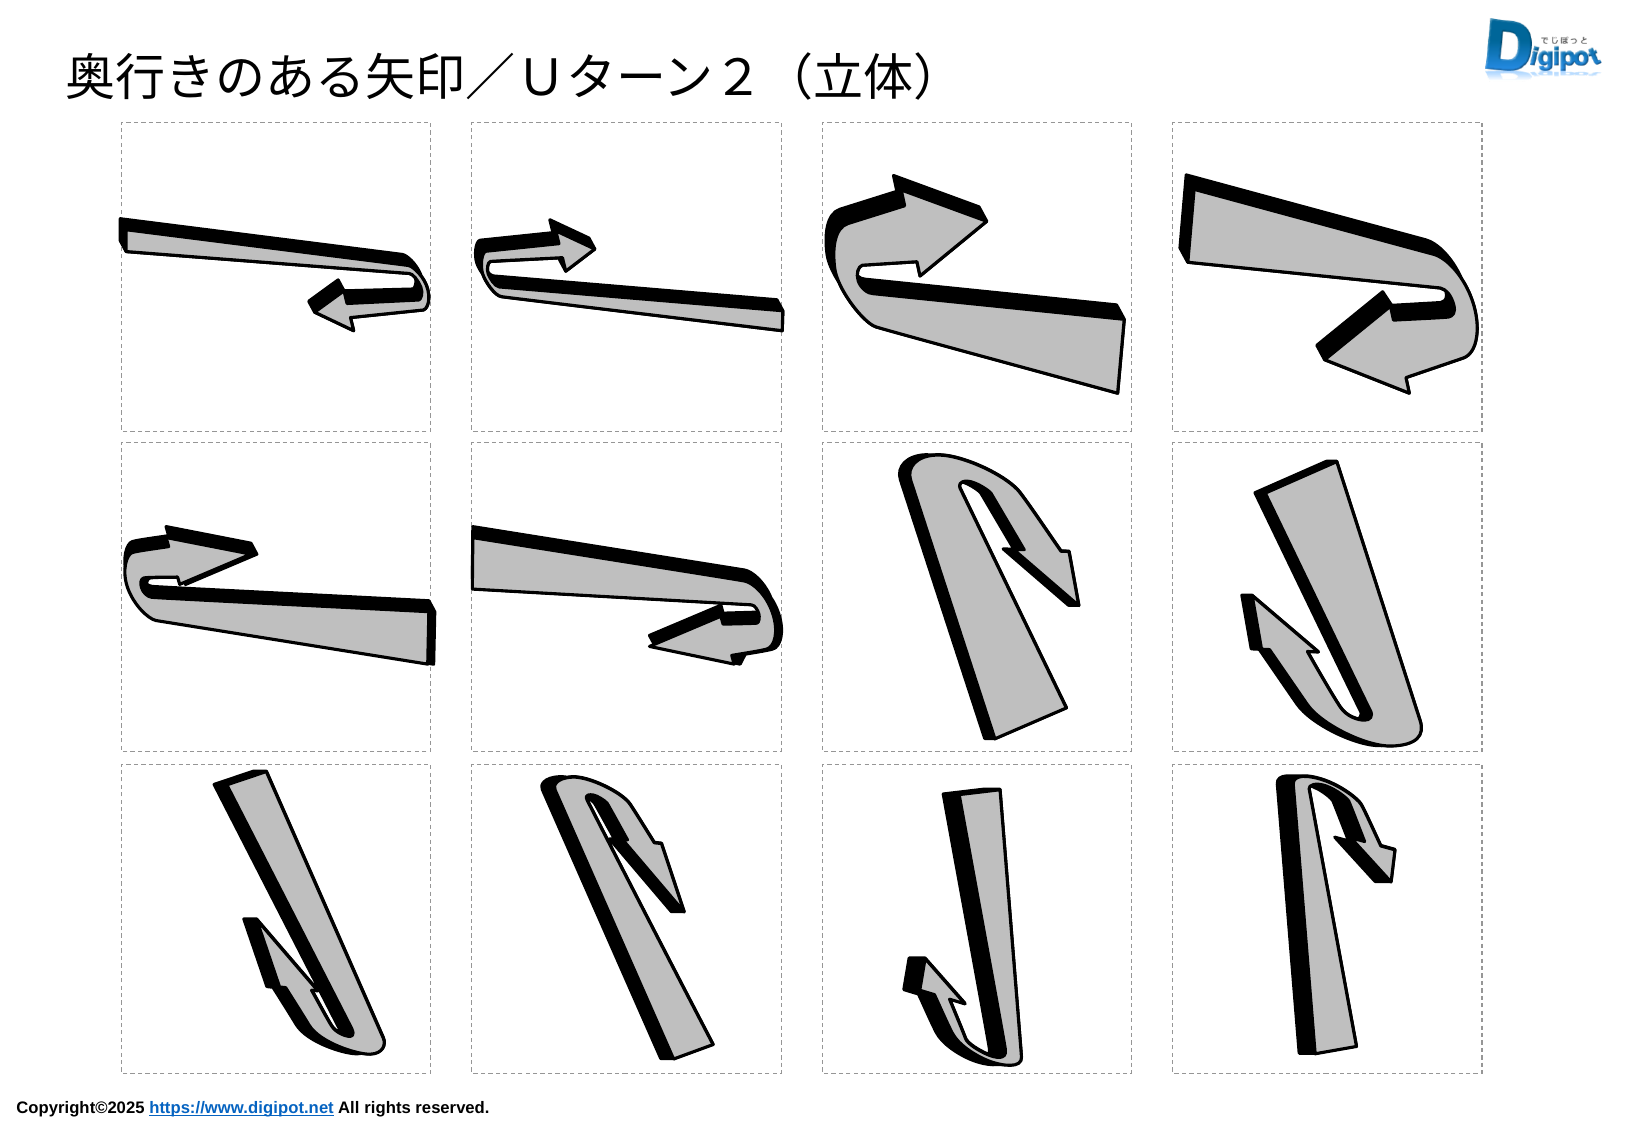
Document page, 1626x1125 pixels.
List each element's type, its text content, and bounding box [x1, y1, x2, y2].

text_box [214, 771, 385, 1055]
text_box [1241, 461, 1422, 747]
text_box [826, 175, 1125, 394]
picture [1485, 18, 1602, 82]
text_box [120, 218, 429, 331]
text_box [899, 454, 1079, 739]
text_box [1277, 775, 1395, 1054]
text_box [1179, 174, 1478, 394]
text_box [903, 789, 1022, 1066]
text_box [124, 526, 435, 665]
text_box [541, 776, 714, 1060]
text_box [472, 526, 782, 665]
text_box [475, 219, 783, 331]
text_box 奥行きのある矢印／Ｕターン２（立体） [51, 38, 979, 113]
